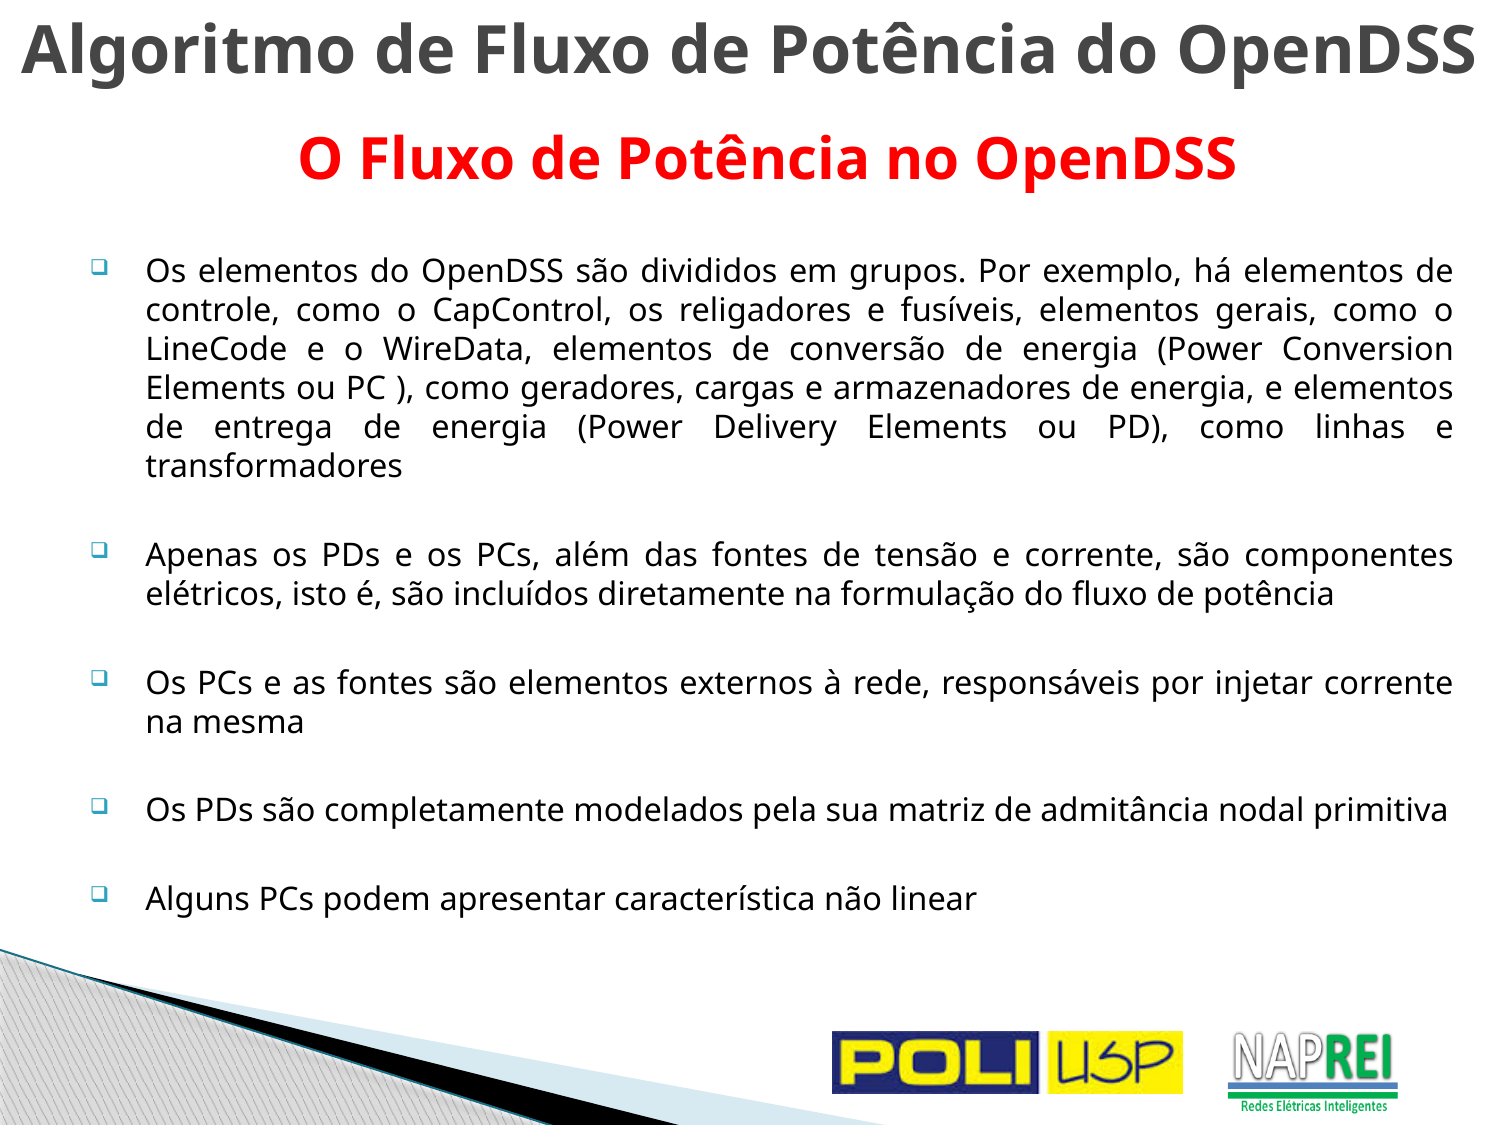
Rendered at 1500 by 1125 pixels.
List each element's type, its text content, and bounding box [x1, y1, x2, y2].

picture [1222, 1031, 1399, 1114]
list Os elementos do OpenDSS são divididos em grupos. Por exemplo, há elementos de controle, como o CapControl, os religadores e fusíveis, elementos gerais, como o LineCode e o WireData, elementos de conversão de energia (Power Conversion Elements ou PC ), como geradores, cargas e armazenadores de energia, e elementos de entrega de energia (Power Delivery Elements ou PD), como linhas e transformadores Apenas os PDs e os PCs, além das fontes de tensão e corrente, são componentes elétricos, isto é, são incluídos diretamente na formulação do fluxo de potência Os PCs e as fontes são elementos externos à rede, responsáveis por injetar corrente na mesma Os PDs são completamente modelados pela sua matriz de admitância nodal primitiva Alguns PCs podem apresentar característica não linear [75, 243, 1471, 965]
picture [832, 1031, 1183, 1094]
text_box Algoritmo de Fluxo de Potência do OpenDSS [0, 0, 1500, 114]
text_box O Fluxo de Potência no OpenDSS [17, 114, 1500, 199]
